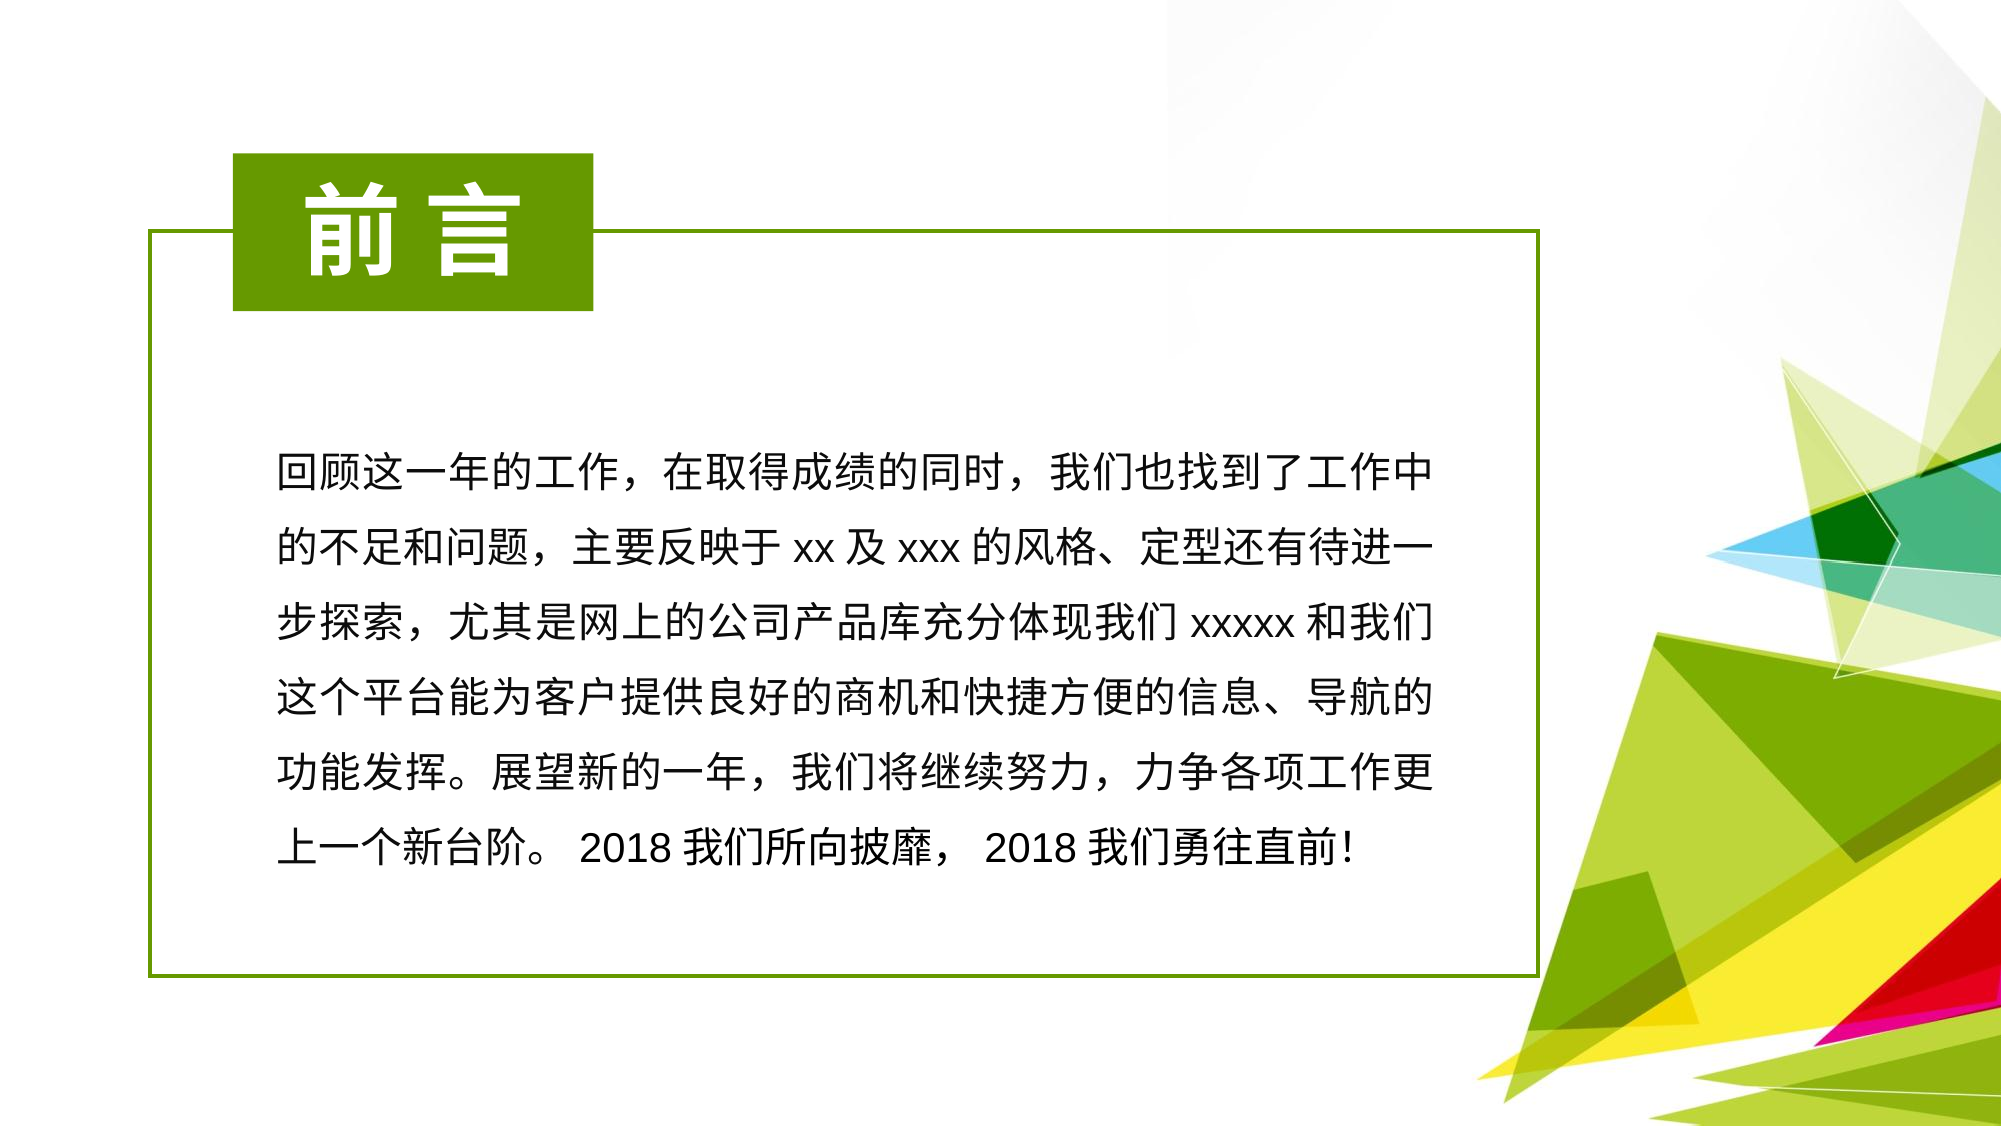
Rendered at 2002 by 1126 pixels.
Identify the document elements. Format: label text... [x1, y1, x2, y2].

picture [0, 0, 2001, 1126]
text_box 前 言 [241, 159, 585, 295]
text_box 回顾这一年的工作，在取得成绩的同时，我们也找到了工作中的不足和问题，主要反映于xx及xxx的风格、定型还有待进一步探索，尤其是网上的公司产品库充分体现我们xxxxx和我们这个平台能为客户提供良好的商机和快捷方便的信息、导航的功能发挥。展望新的一年，我们将继续努力，力争各项工作更上一个新台阶。2018我们所向披靡，2018我们勇往直前！ [261, 413, 1450, 879]
text_box [150, 230, 1539, 976]
text_box [232, 153, 594, 312]
